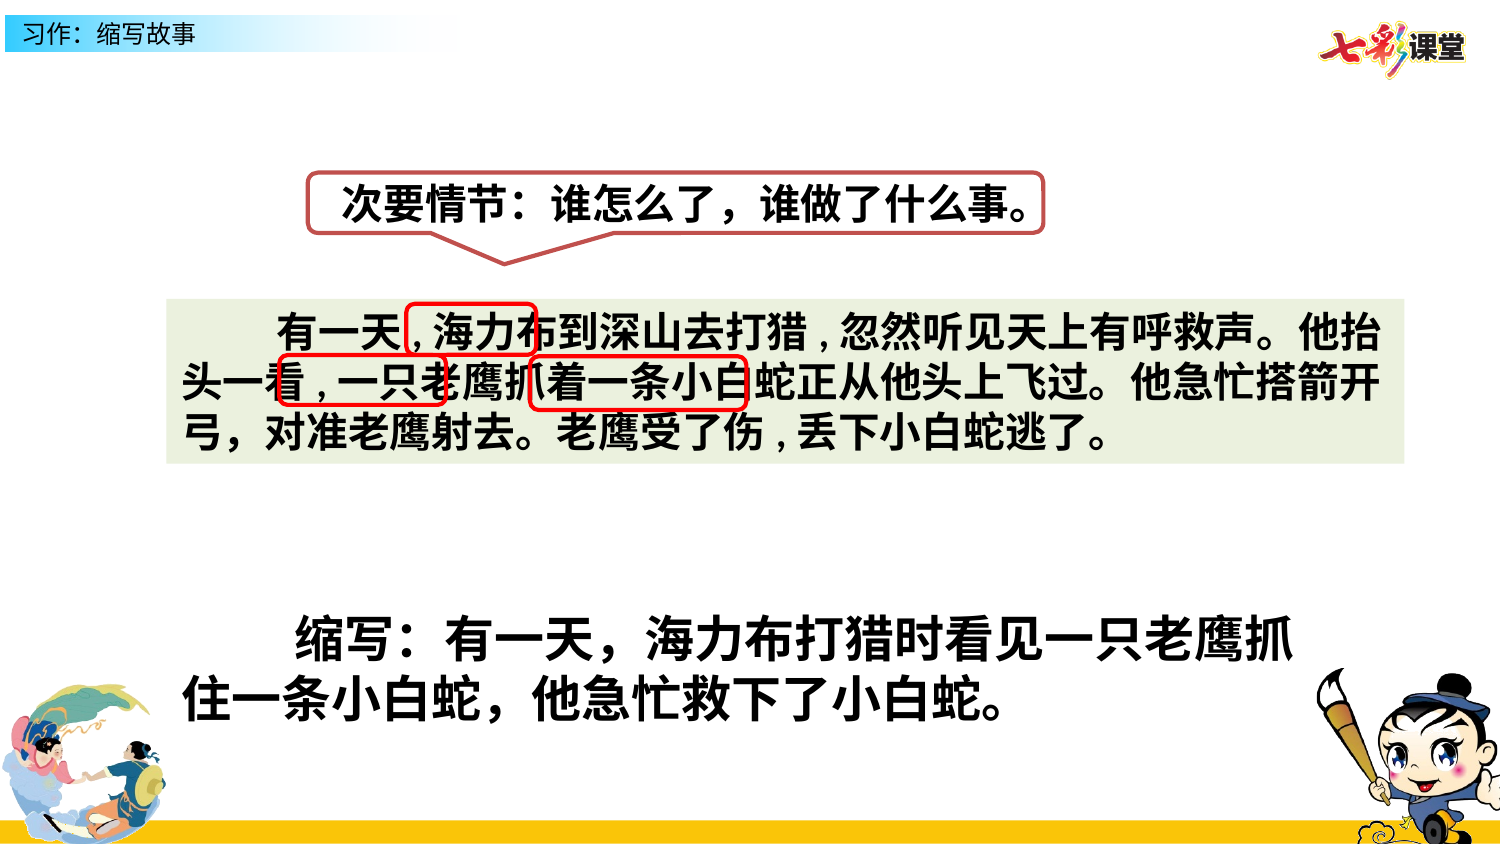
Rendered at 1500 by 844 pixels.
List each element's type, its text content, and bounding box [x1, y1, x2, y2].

text_box 有一天,海力布到深山去打猎,忽然听见天上有呼救声。他抬头一看,一只老鹰抓着一条小白蛇正从他头上飞过。他急忙搭箭开弓，对准老鹰射去。老鹰受了伤,丢下小白蛇逃了。 [166, 298, 1405, 464]
picture [1316, 668, 1500, 844]
picture [1316, 20, 1468, 80]
text_box [527, 354, 749, 413]
text_box [404, 301, 539, 357]
picture [0, 667, 187, 844]
text_box [277, 352, 449, 407]
text_box 缩写：有一天，海力布打猎时看见一只老鹰抓住一条小白蛇，他急忙救下了小白蛇。 [166, 599, 1334, 735]
text_box 次要情节：谁怎么了，谁做了什么事。 [305, 170, 1046, 267]
